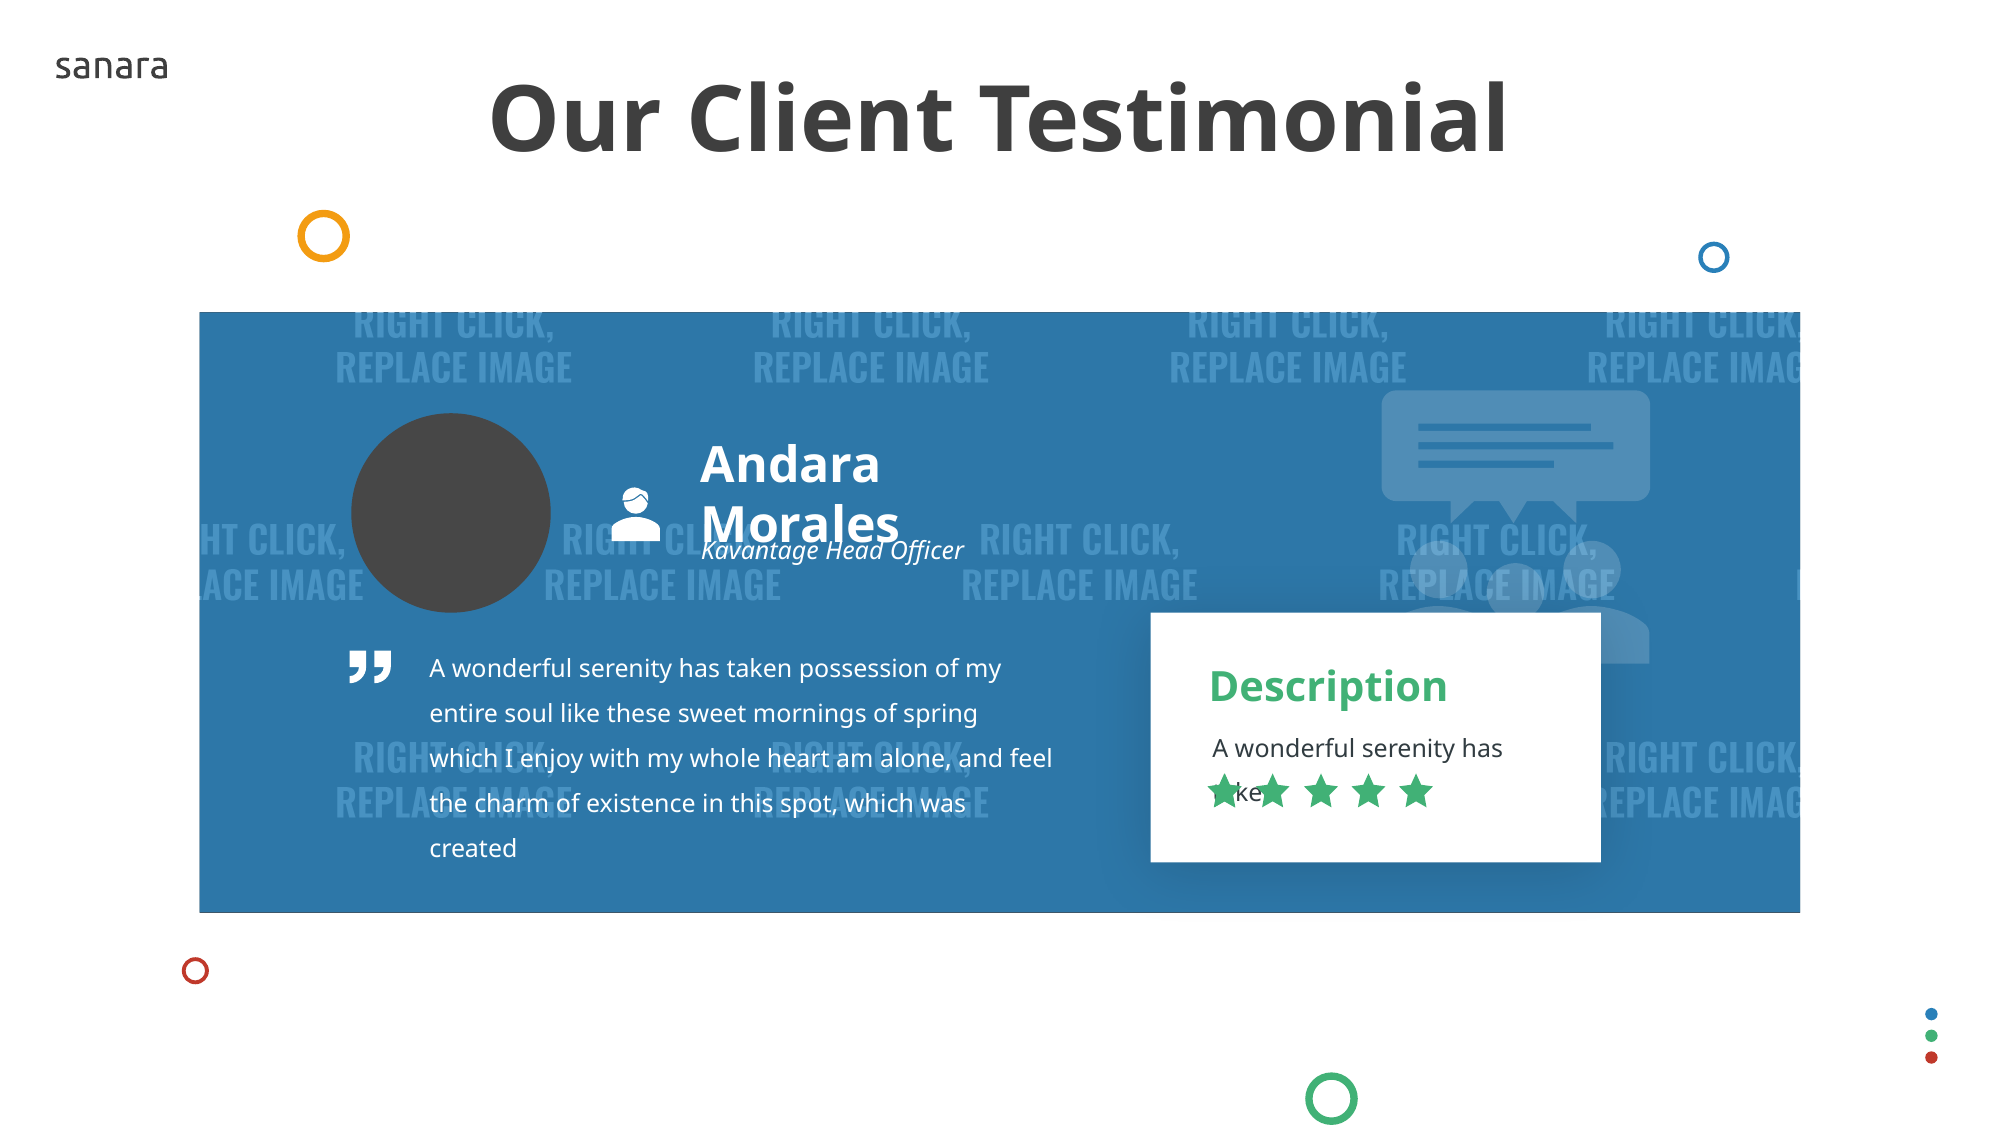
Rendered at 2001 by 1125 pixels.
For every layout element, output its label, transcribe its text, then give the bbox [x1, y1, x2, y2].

text_box [296, 208, 351, 264]
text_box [1381, 390, 1651, 686]
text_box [1207, 773, 1434, 808]
title Our Client Testimonial [319, 52, 1681, 178]
picture [199, 312, 1801, 913]
text_box [1304, 1071, 1359, 1125]
text_box [180, 956, 210, 986]
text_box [56, 57, 167, 79]
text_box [1925, 1007, 1938, 1064]
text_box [611, 487, 660, 542]
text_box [349, 650, 391, 684]
text_box [1697, 240, 1731, 274]
